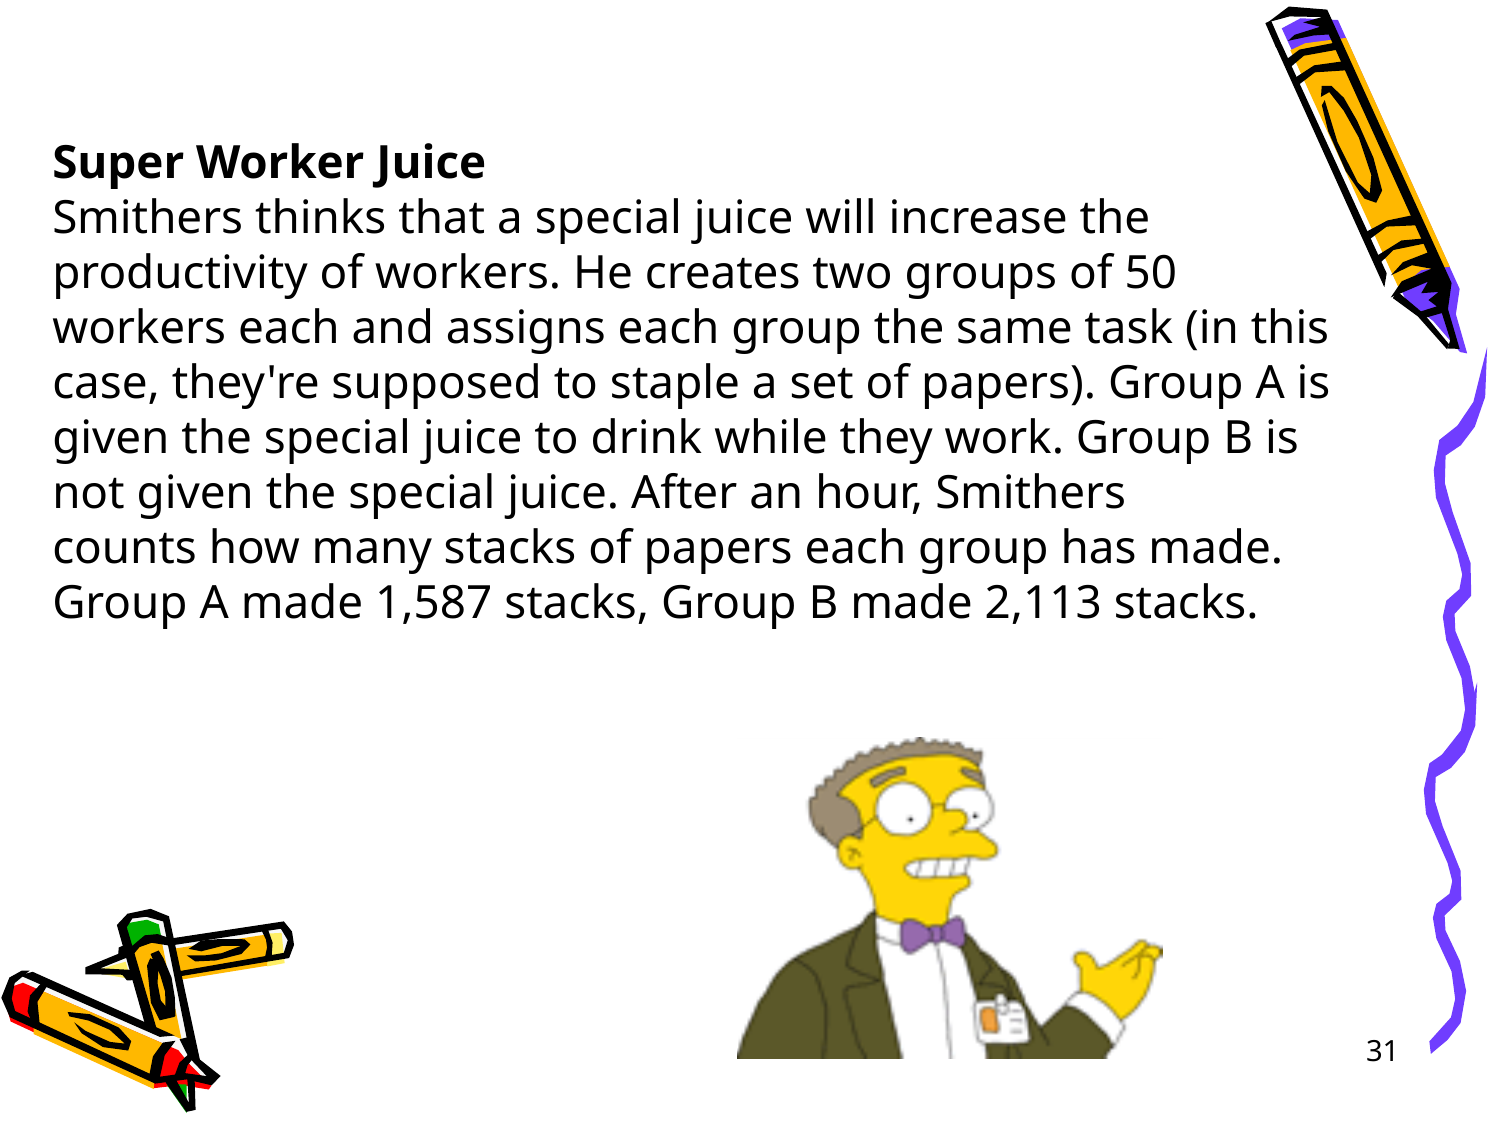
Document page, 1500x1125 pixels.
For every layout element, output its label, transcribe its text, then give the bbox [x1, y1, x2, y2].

picture [737, 737, 1163, 1059]
slide_number 31 [1101, 1024, 1415, 1101]
text_box Super Worker Juice Smithers thinks that a special juice will increase the productivity of workers. He creates two groups of 50 workers each and assigns each group the same task (in this case, they're supposed to staple a set of papers). Group A is given the special juice to drink while they work. Group B is not given the special juice. After an hour, Smithers counts how many stacks of papers each group has made. Group A made 1,587 stacks, Group B made 2,113 stacks. [37, 125, 1363, 635]
